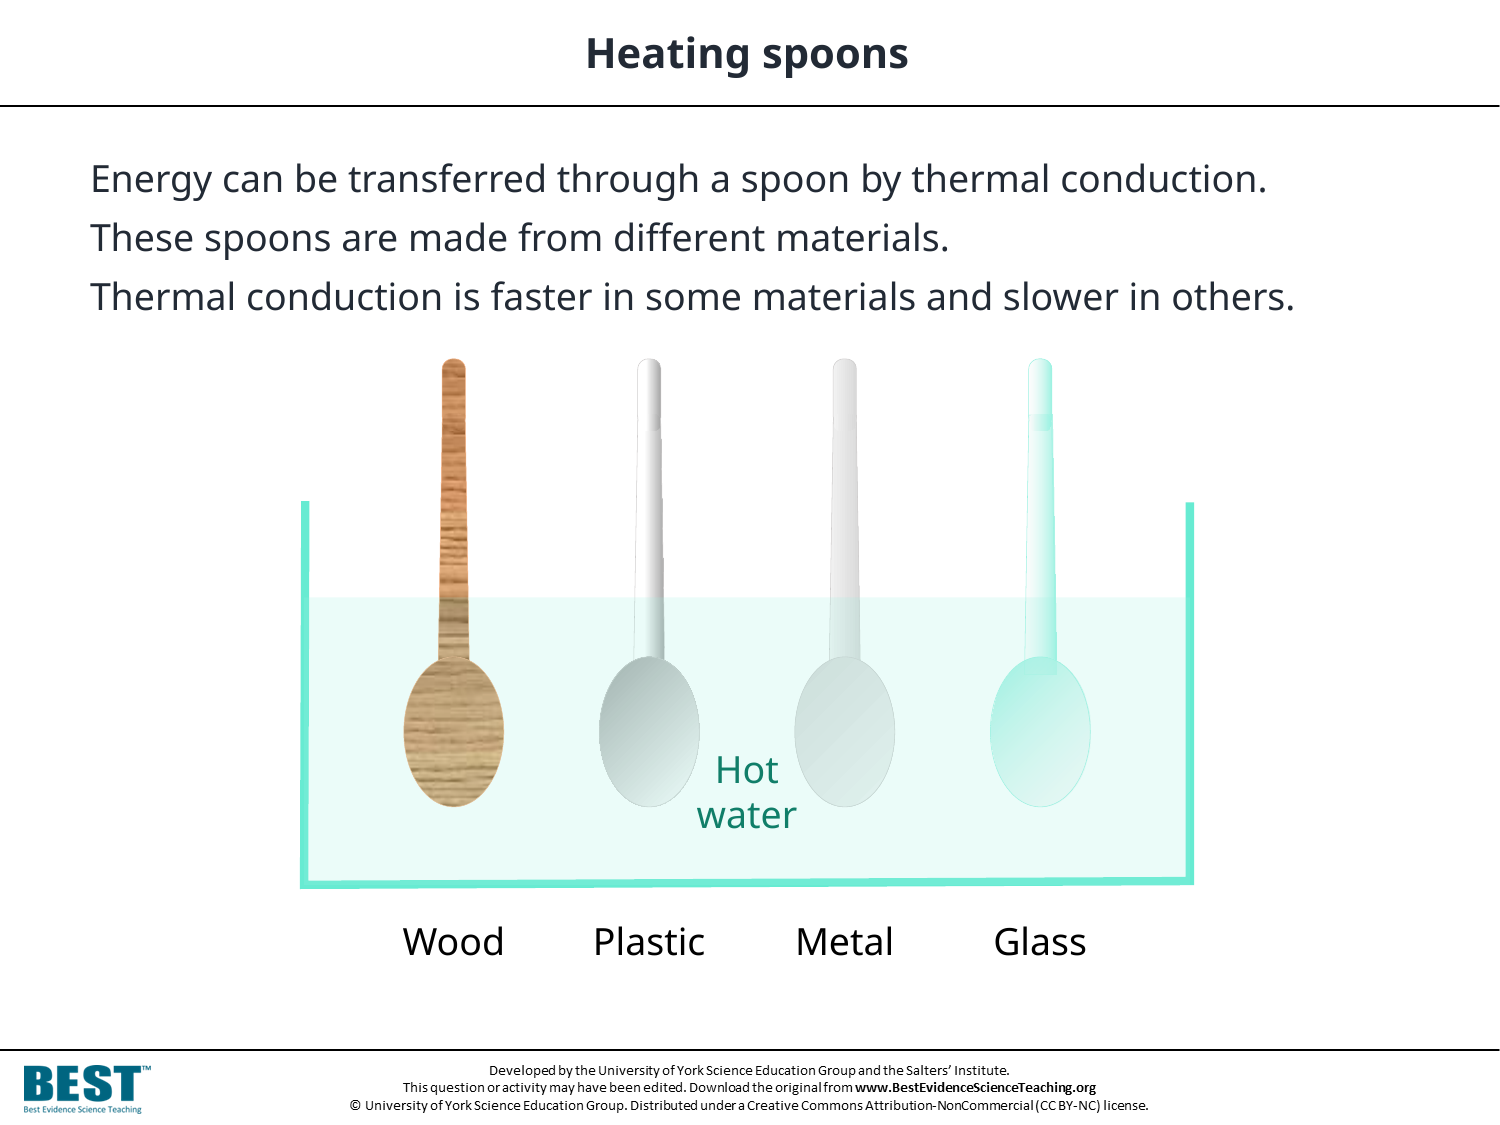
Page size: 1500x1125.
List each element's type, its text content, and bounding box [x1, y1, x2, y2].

text_box Heating spoons [23, 4, 1471, 99]
picture [0, 105, 1500, 1125]
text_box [304, 358, 1190, 971]
